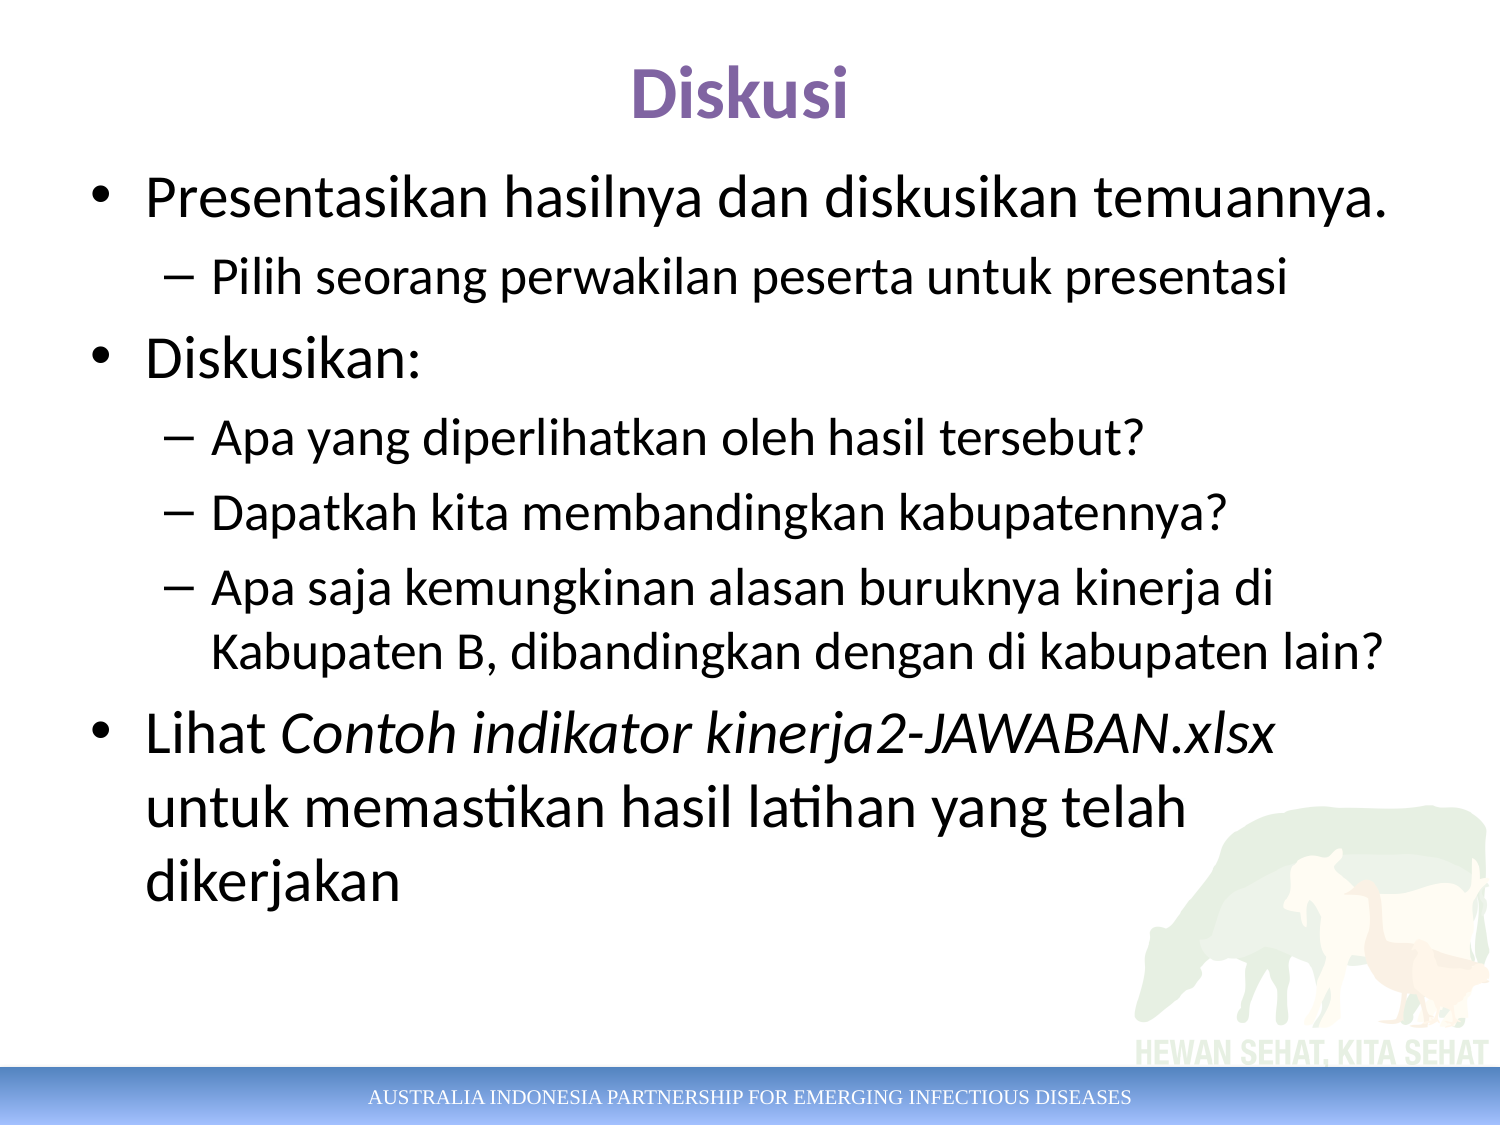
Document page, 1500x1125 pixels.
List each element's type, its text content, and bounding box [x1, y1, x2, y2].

list Presentasikan hasilnya dan diskusikan temuannya. Pilih seorang perwakilan peserta untuk presentasi Diskusikan: Apa yang diperlihatkan oleh hasil tersebut? Dapatkah kita membandingkan kabupatennya? Apa saja kemungkinan alasan buruknya kinerja di Kabupaten B, dibandingkan dengan di kabupaten lain? Lihat Contoh indikator kinerja2-JAWABAN.xlsx untuk memastikan hasil latihan yang telah dikerjakan [75, 149, 1425, 1005]
title Diskusi [64, 42, 1415, 135]
